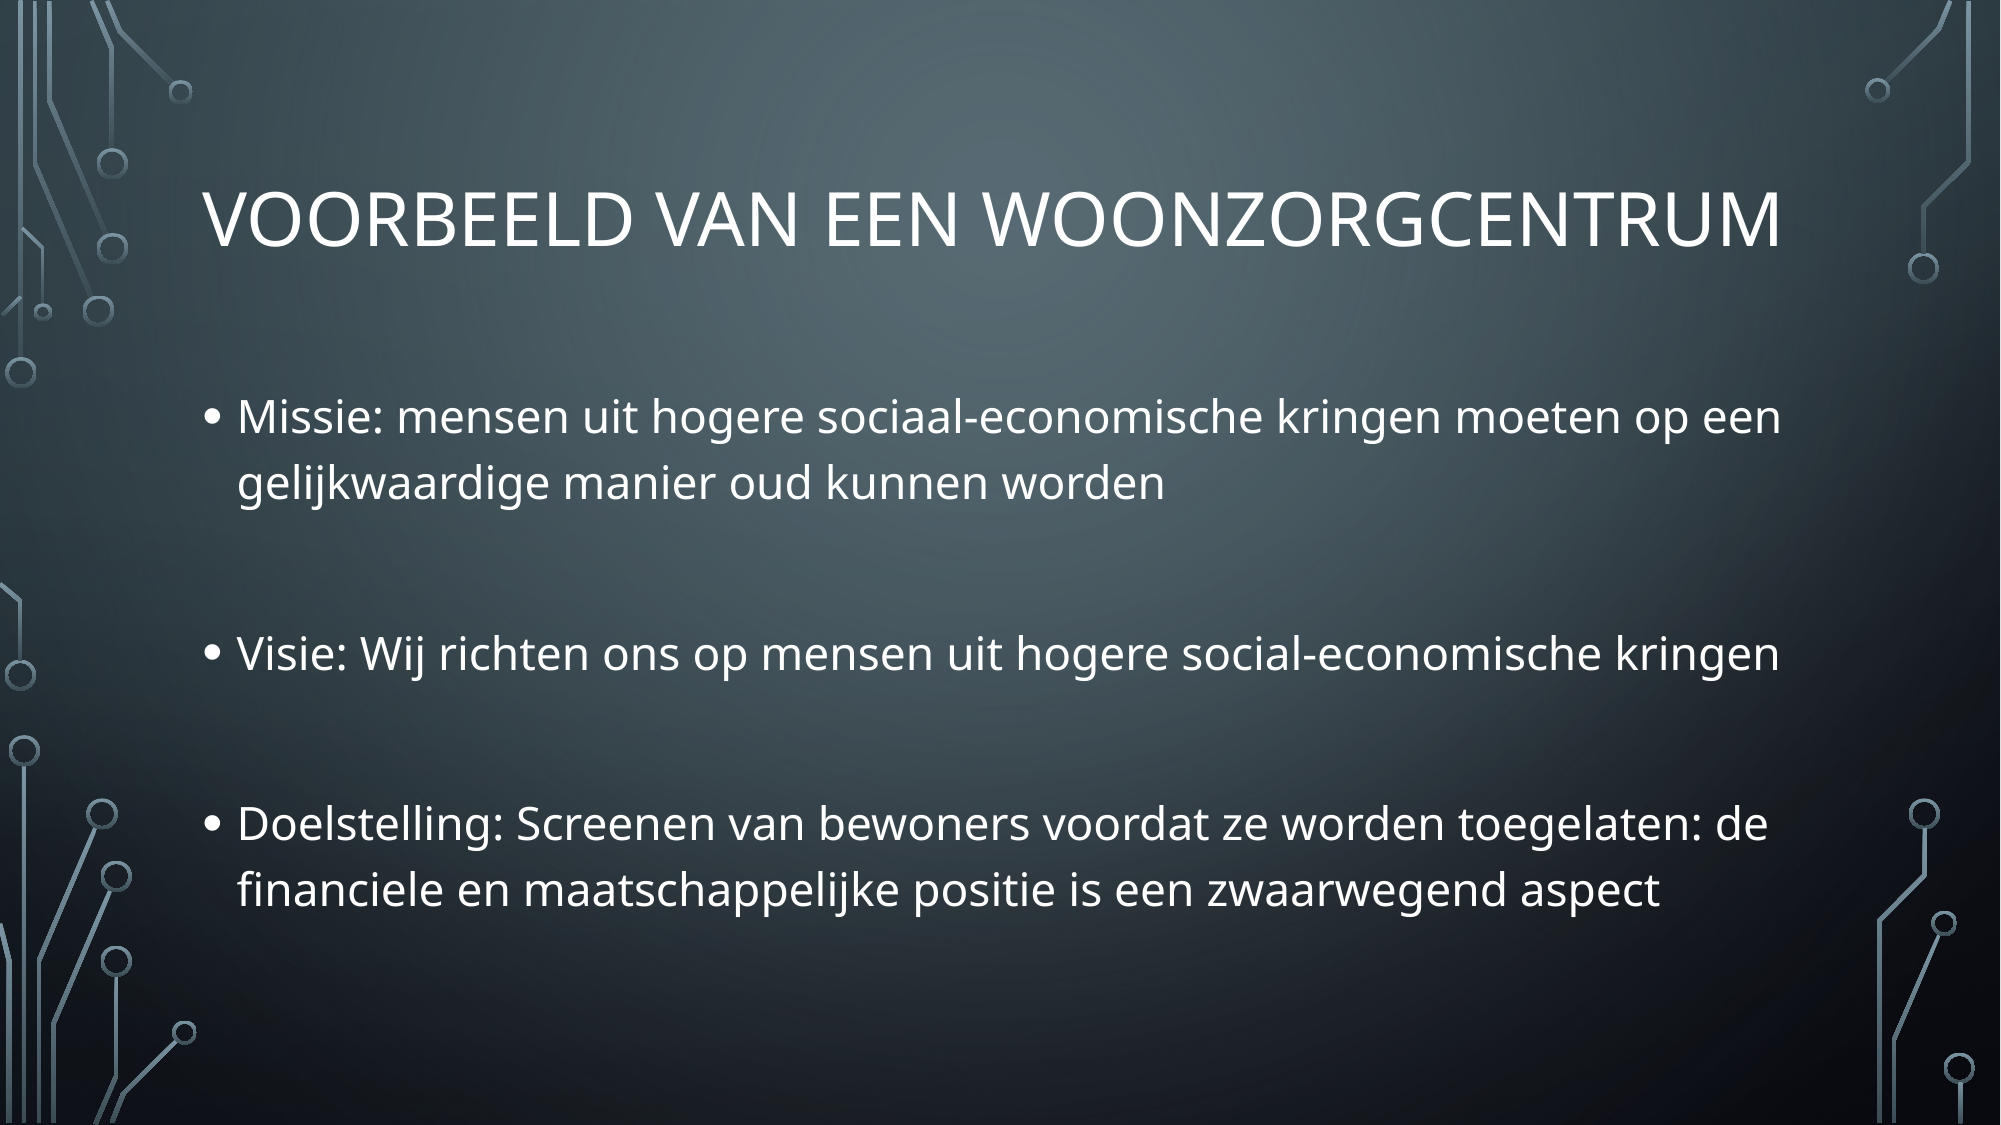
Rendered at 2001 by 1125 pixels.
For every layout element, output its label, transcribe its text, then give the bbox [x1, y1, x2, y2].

list Missie: mensen uit hogere sociaal-economische kringen moeten op een gelijkwaardige manier oud kunnen worden Visie: Wij richten ons op mensen uit hogere social-economische kringen Doelstelling: Screenen van bewoners voordat ze worden toegelaten: de financiele en maatschappelijke positie is een zwaarwegend aspect [187, 369, 1813, 950]
title Voorbeeld van een woonzorgcentrum [187, 101, 1813, 344]
